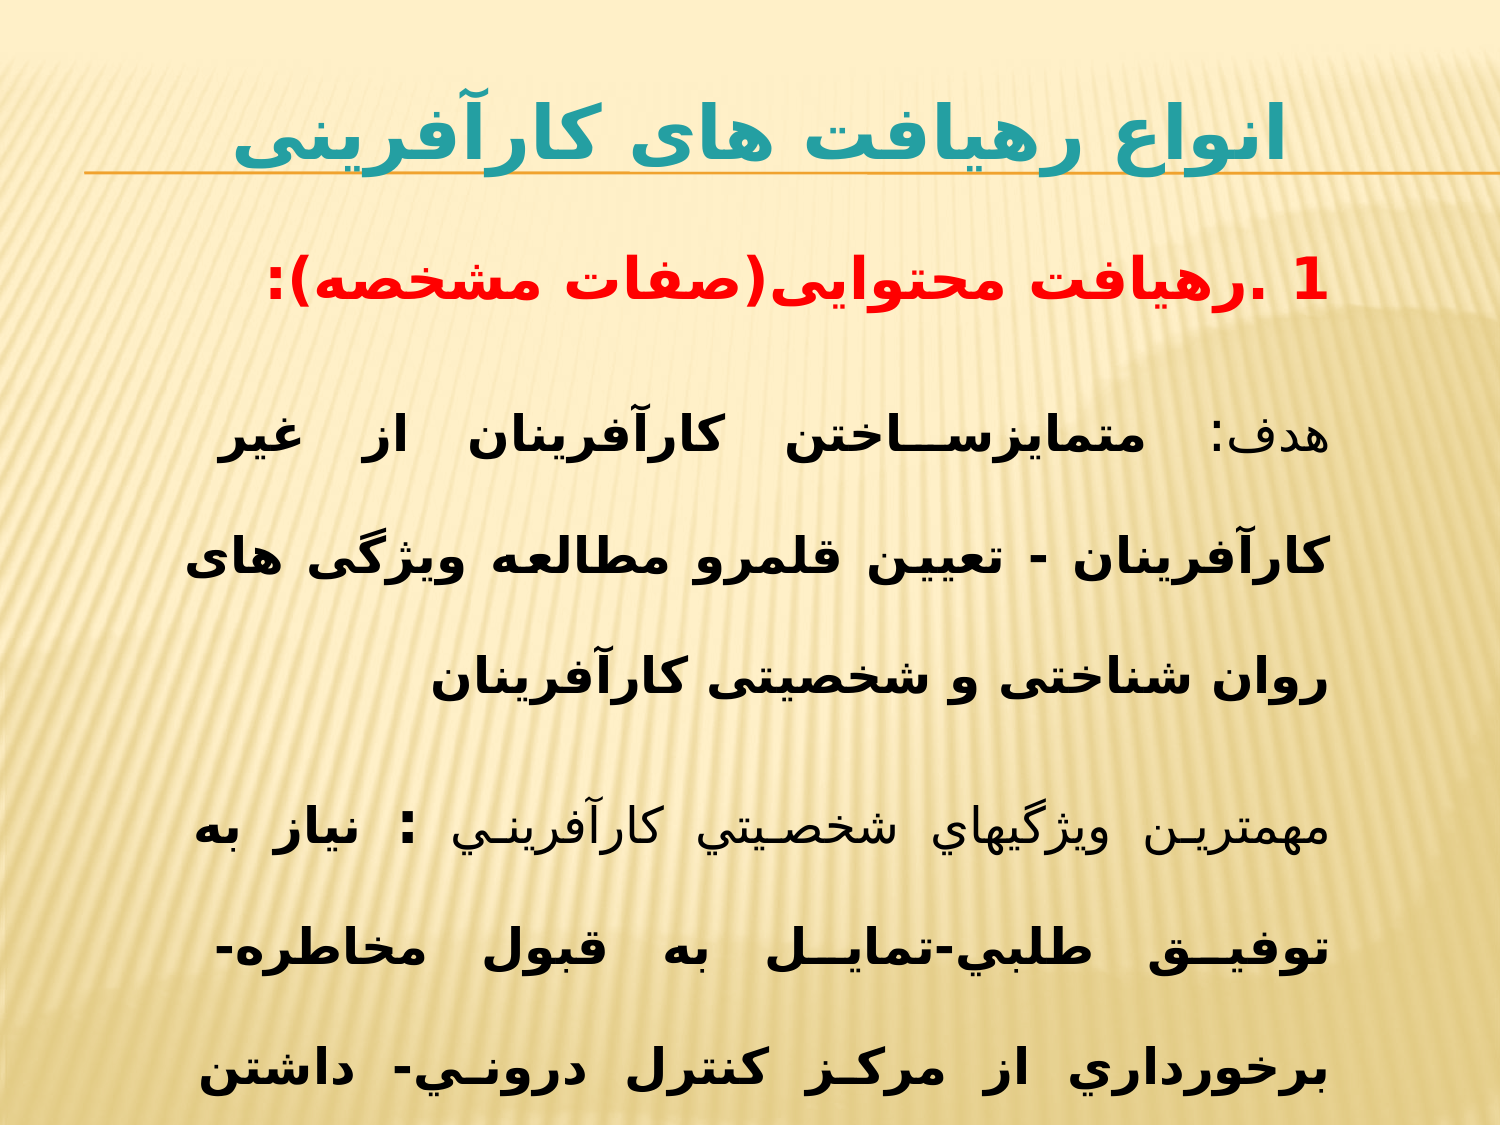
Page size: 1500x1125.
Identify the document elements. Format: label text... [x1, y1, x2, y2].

list 1 .رهیافت محتوایی(صفات مشخصه): هدف: متمايزساختن کارآفرینان از غیر کارآفرینان - تعیین قلمرو مطالعه ویژگی های روان شناختی و شخصیتی کارآفرینان مهمترين ويژگيهاي شخصيتي كارآفريني : نياز به توفيق طلبي-تمايل به قبول مخاطره- برخورداري از مركز كنترل دروني- داشتن روحيه خلاق- تحمل ابهام [164, 164, 1358, 1008]
title انواع رهیافت های کارآفرینی [175, 46, 1346, 164]
